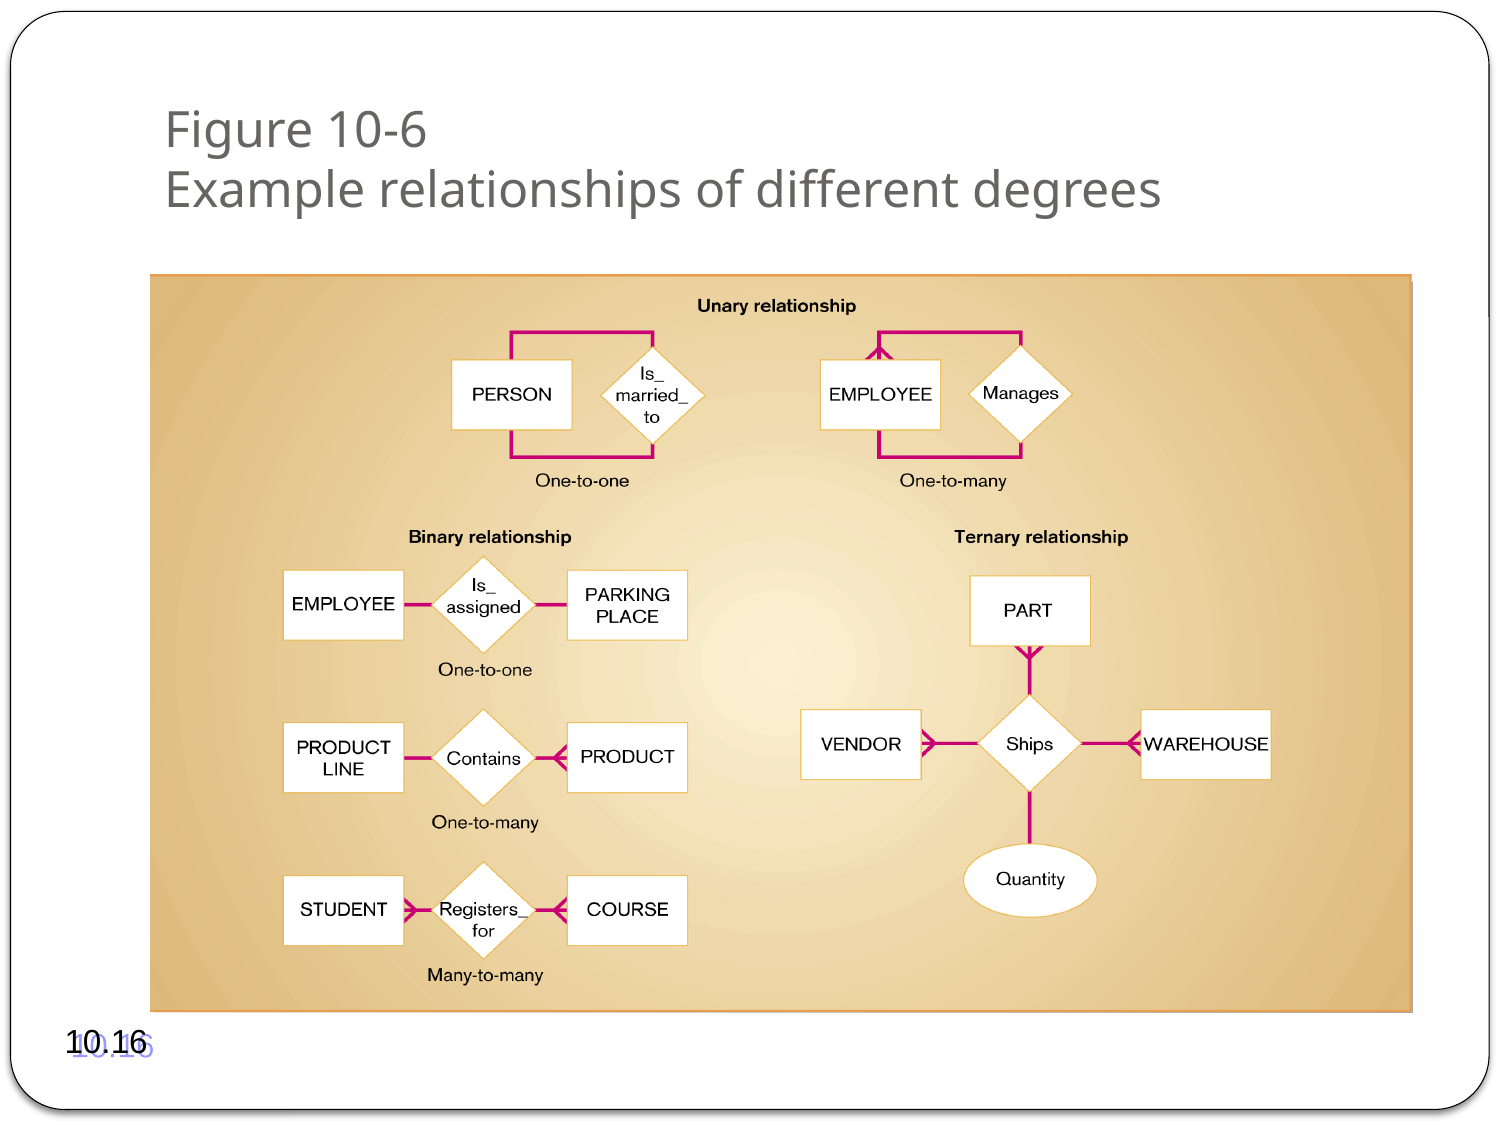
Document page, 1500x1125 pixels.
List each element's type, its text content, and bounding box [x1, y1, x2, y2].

picture [149, 274, 1413, 1013]
title Figure 10-6 Example relationships of different degrees [150, 45, 1425, 233]
text_box 10.16 [37, 1012, 175, 1107]
